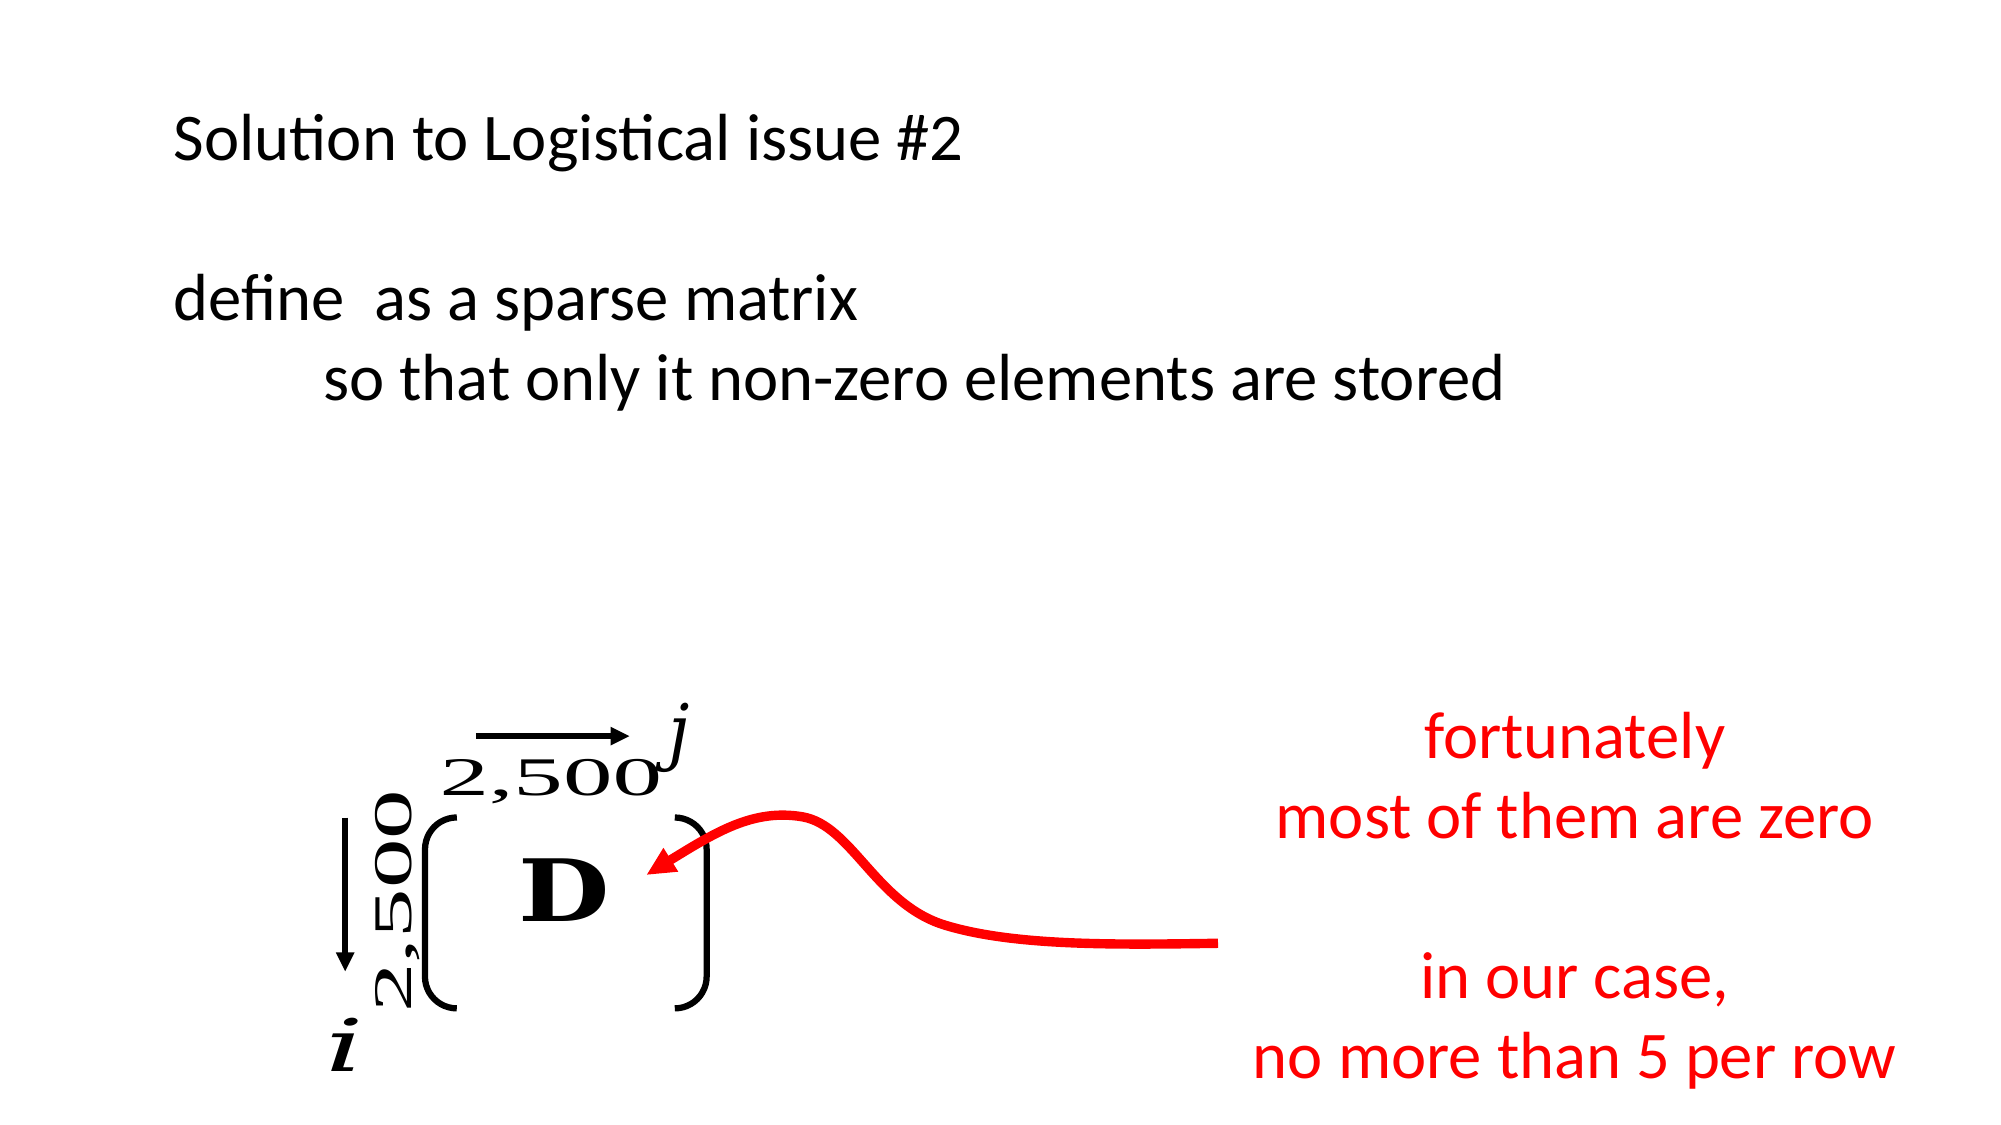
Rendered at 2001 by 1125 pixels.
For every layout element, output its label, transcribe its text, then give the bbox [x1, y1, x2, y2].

text_box fortunately most of them are zero in our case, no more than 5 per row [1238, 684, 1912, 1100]
text_box [424, 816, 708, 1009]
text_box [646, 814, 1219, 946]
